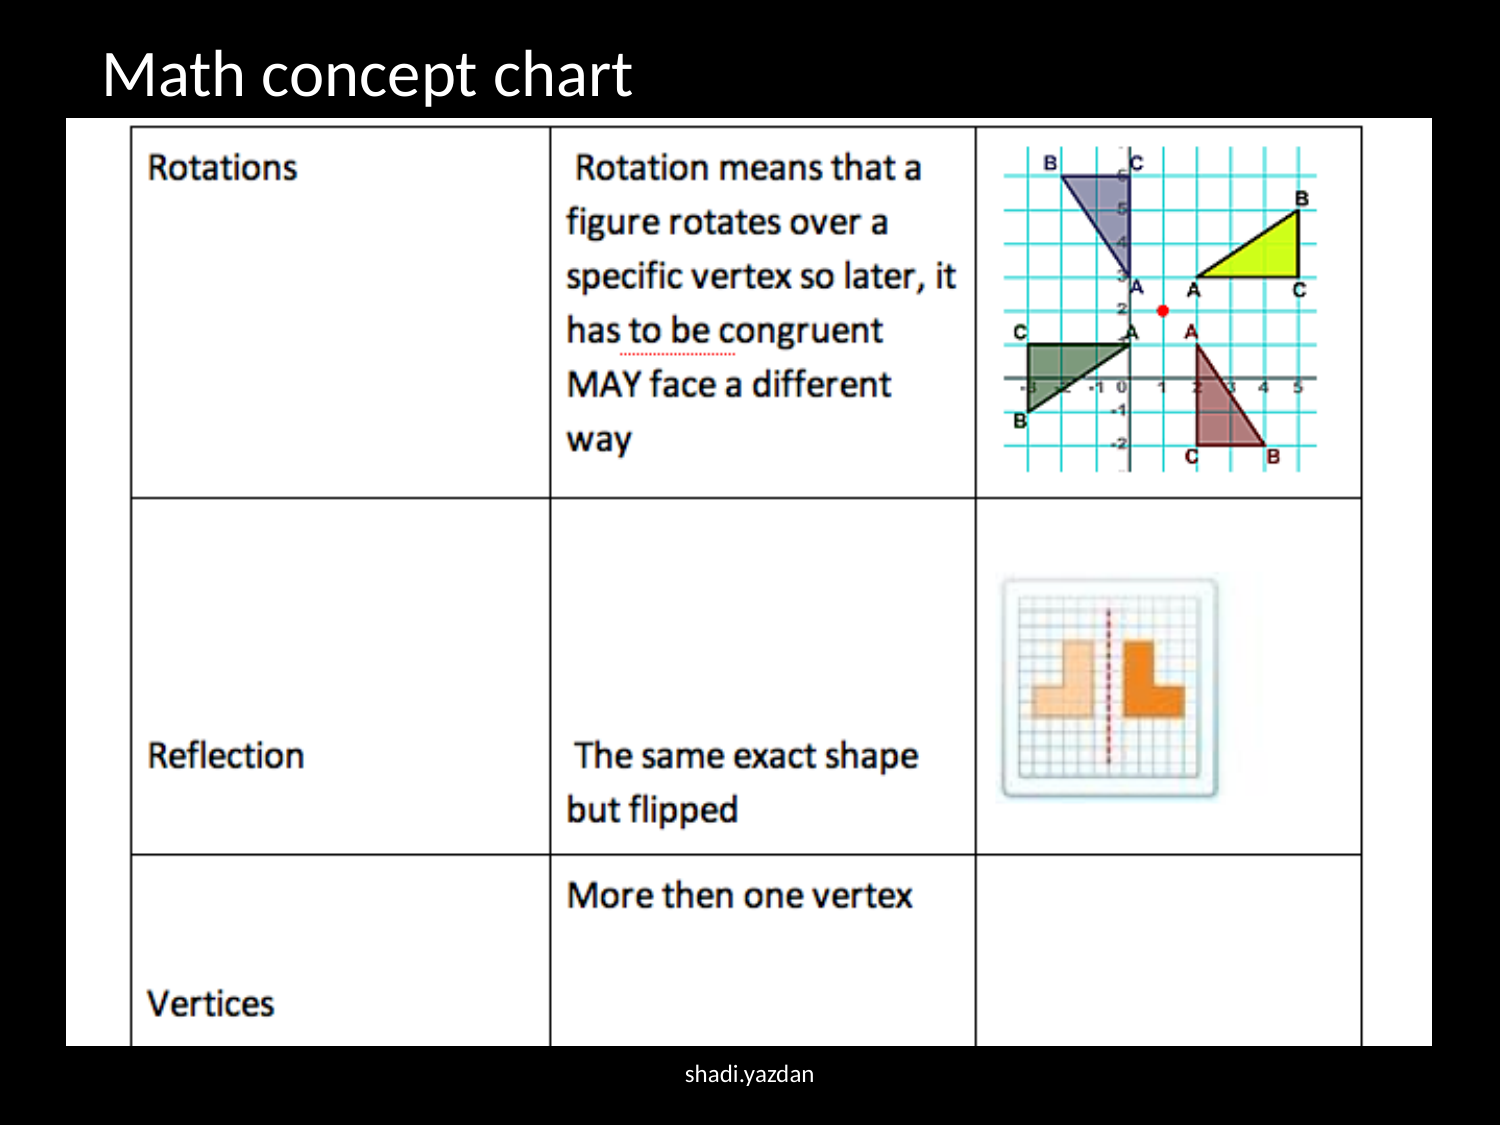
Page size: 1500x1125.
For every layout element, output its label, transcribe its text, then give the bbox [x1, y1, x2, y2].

text_box Math concept chart [86, 22, 664, 117]
footer shadi.yazdan [512, 1055, 988, 1103]
picture [66, 118, 1432, 1047]
